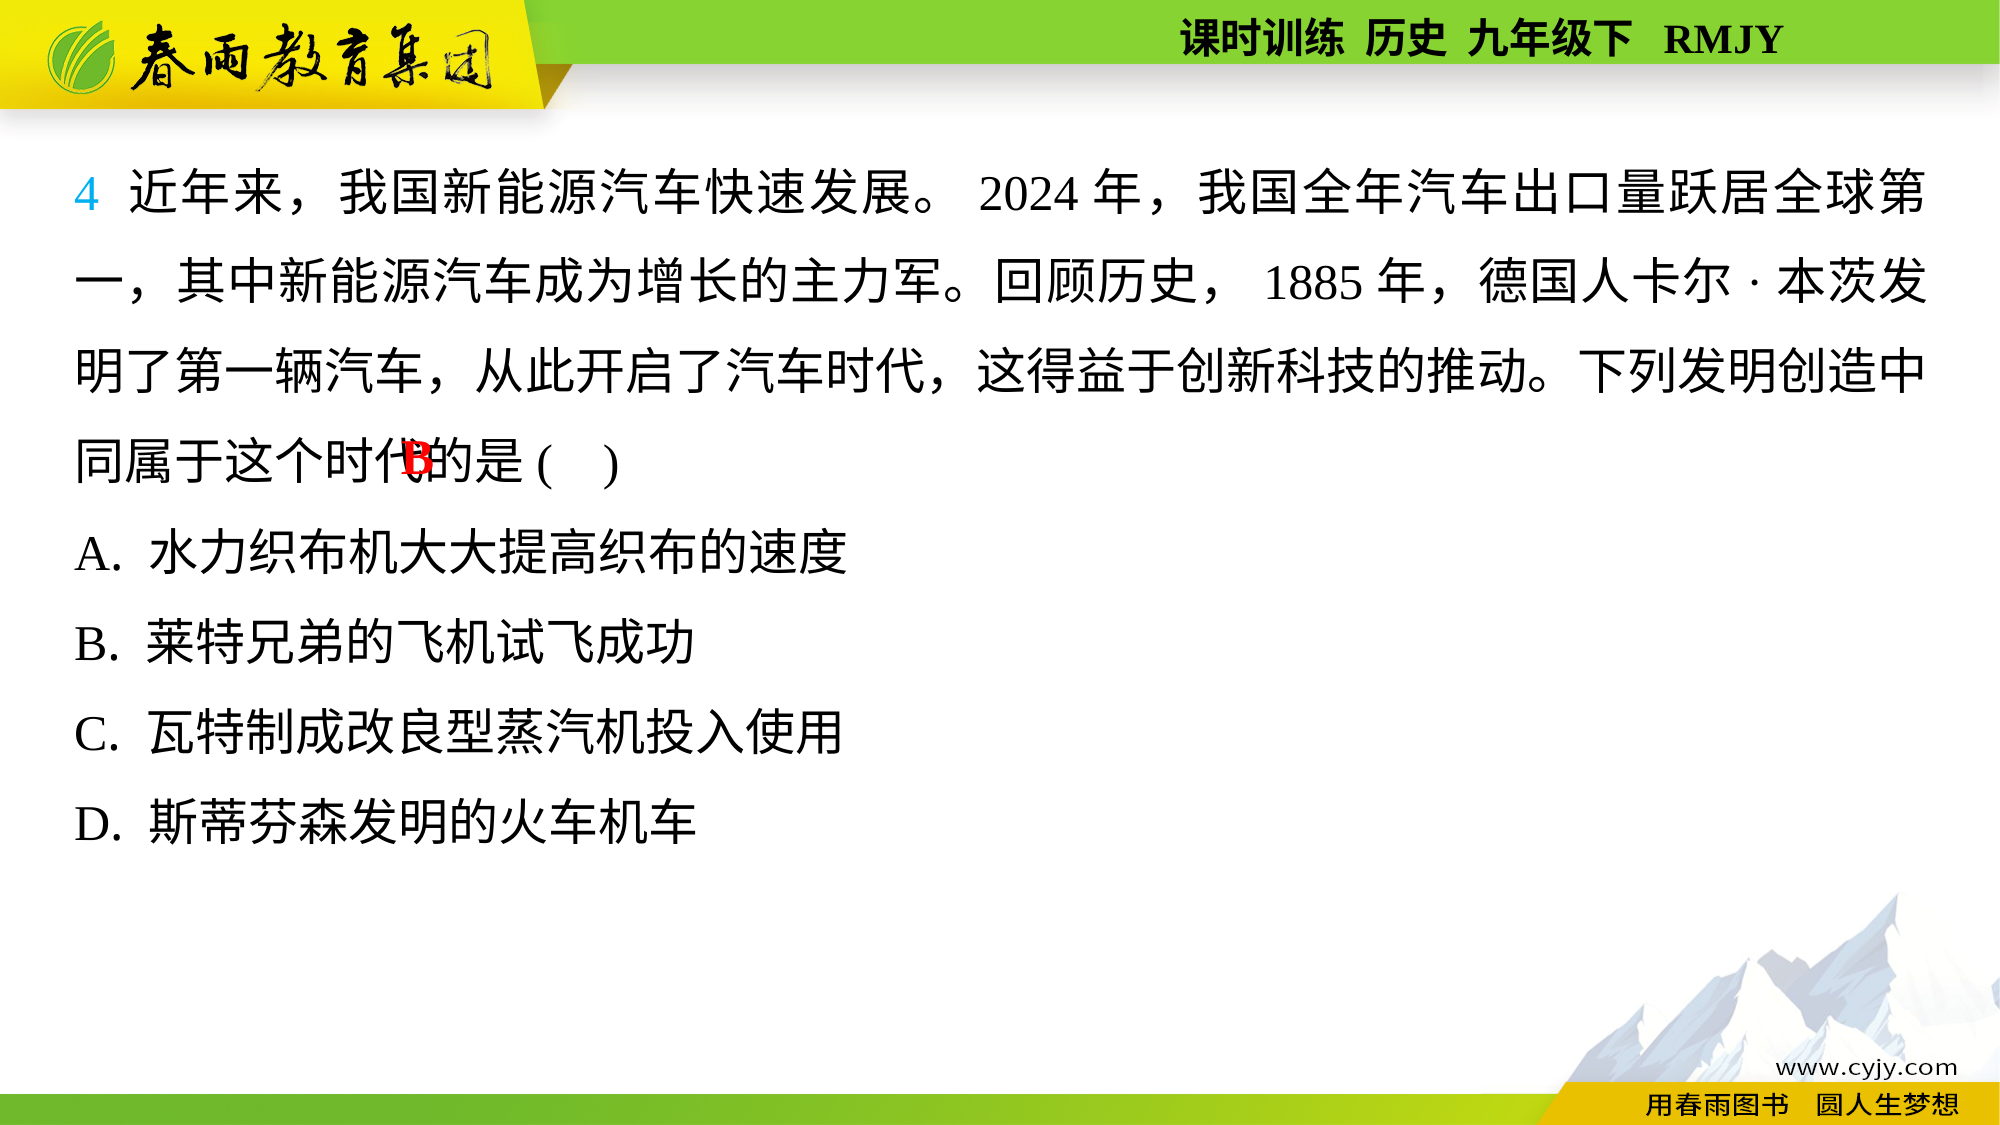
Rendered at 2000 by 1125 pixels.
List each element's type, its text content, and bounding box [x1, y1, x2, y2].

list 4 近年来，我国新能源汽车快速发展。2024年，我国全年汽车出口量跃居全球第一，其中新能源汽车成为增长的主力军。回顾历史，1885年，德国人卡尔·本茨发明了第一辆汽车，从此开启了汽车时代，这得益于创新科技的推动。下列发明创造中同属于这个时代的是( ) A. 水力织布机大大提高织布的速度 B. 莱特兄弟的飞机试飞成功 C. 瓦特制成改良型蒸汽机投入使用 D. 斯蒂芬森发明的火车机车 [59, 122, 1944, 865]
picture [0, 0, 2000, 1125]
text_box B [386, 417, 450, 493]
